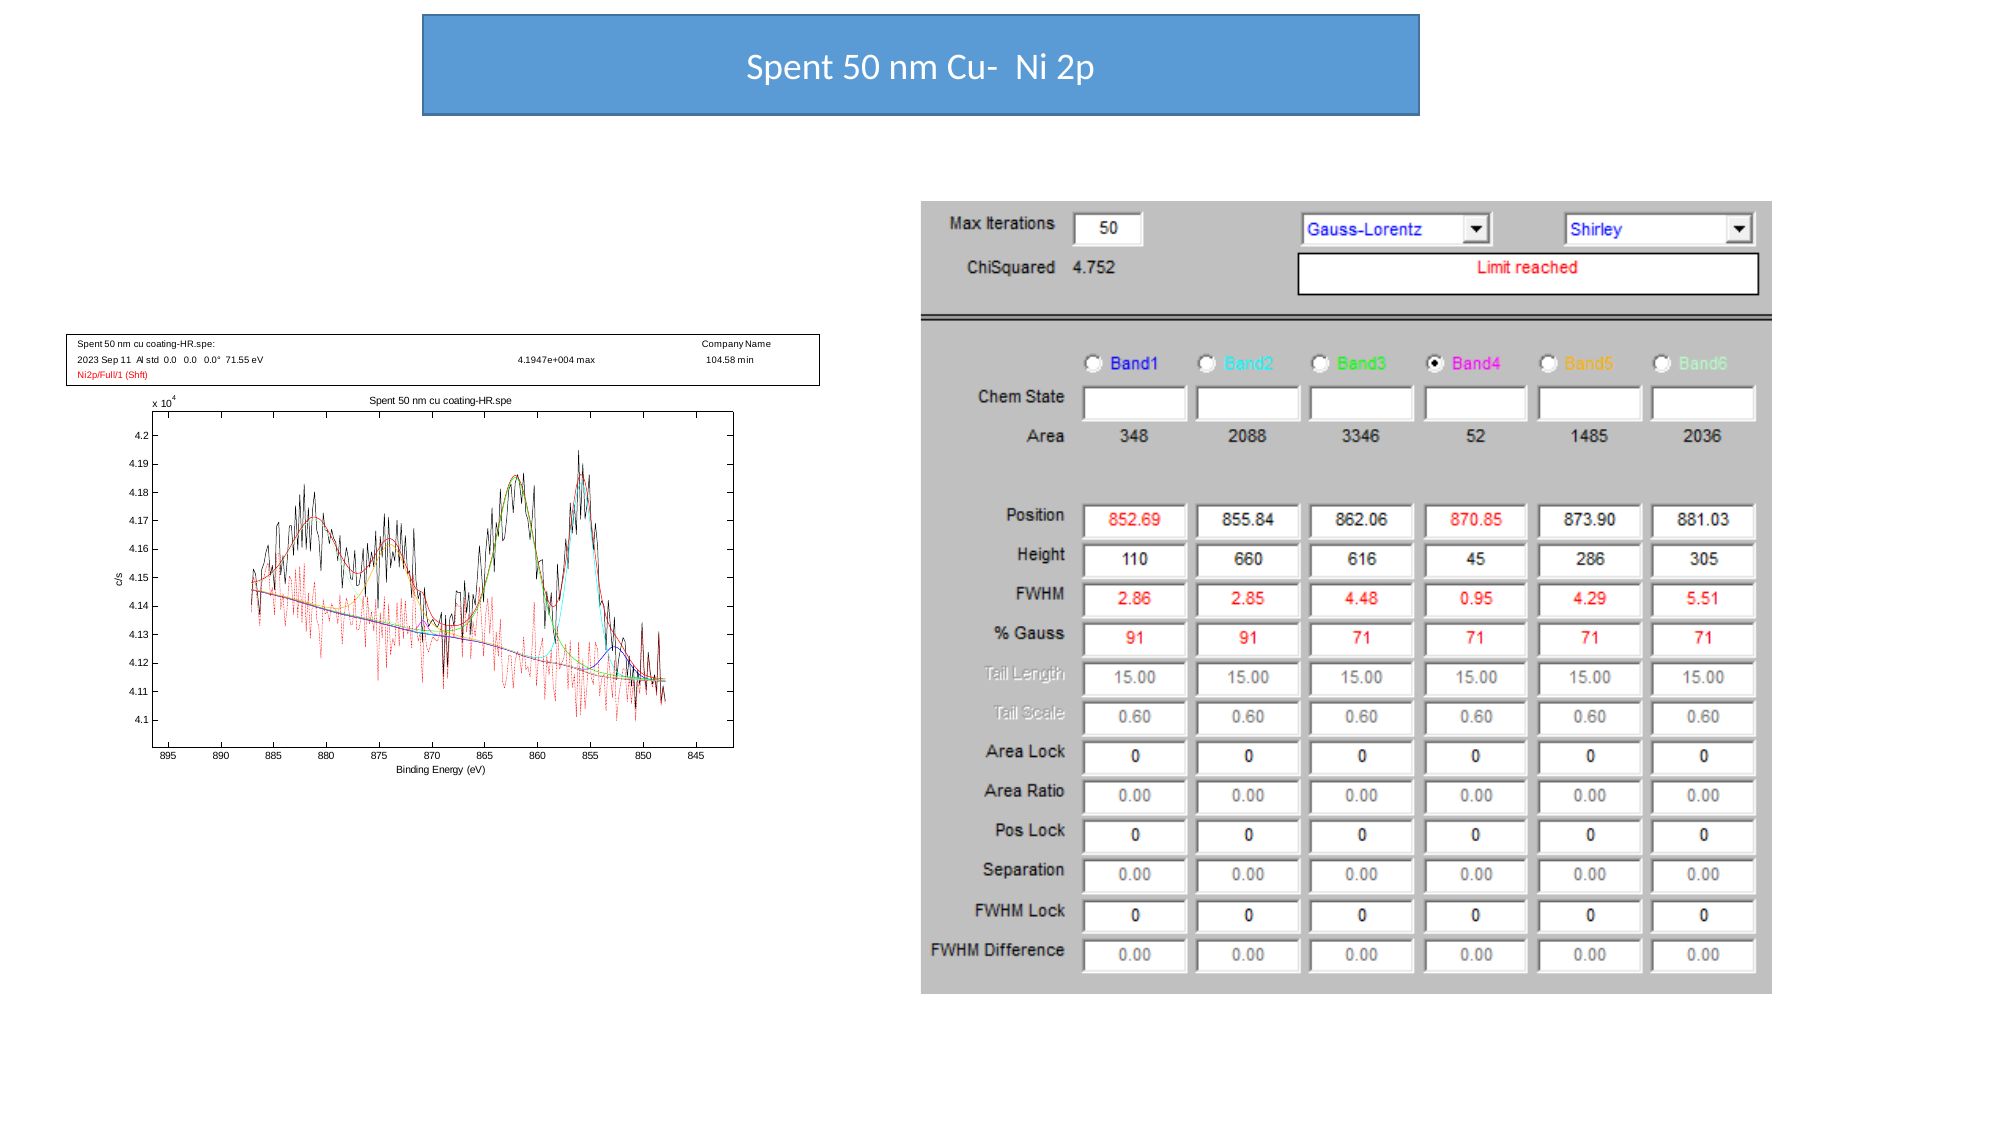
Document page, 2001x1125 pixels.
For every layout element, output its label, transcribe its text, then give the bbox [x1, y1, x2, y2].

picture [50, 297, 835, 898]
text_box Spent 50 nm Cu- Ni 2p [422, 14, 1420, 116]
picture [920, 201, 1772, 994]
